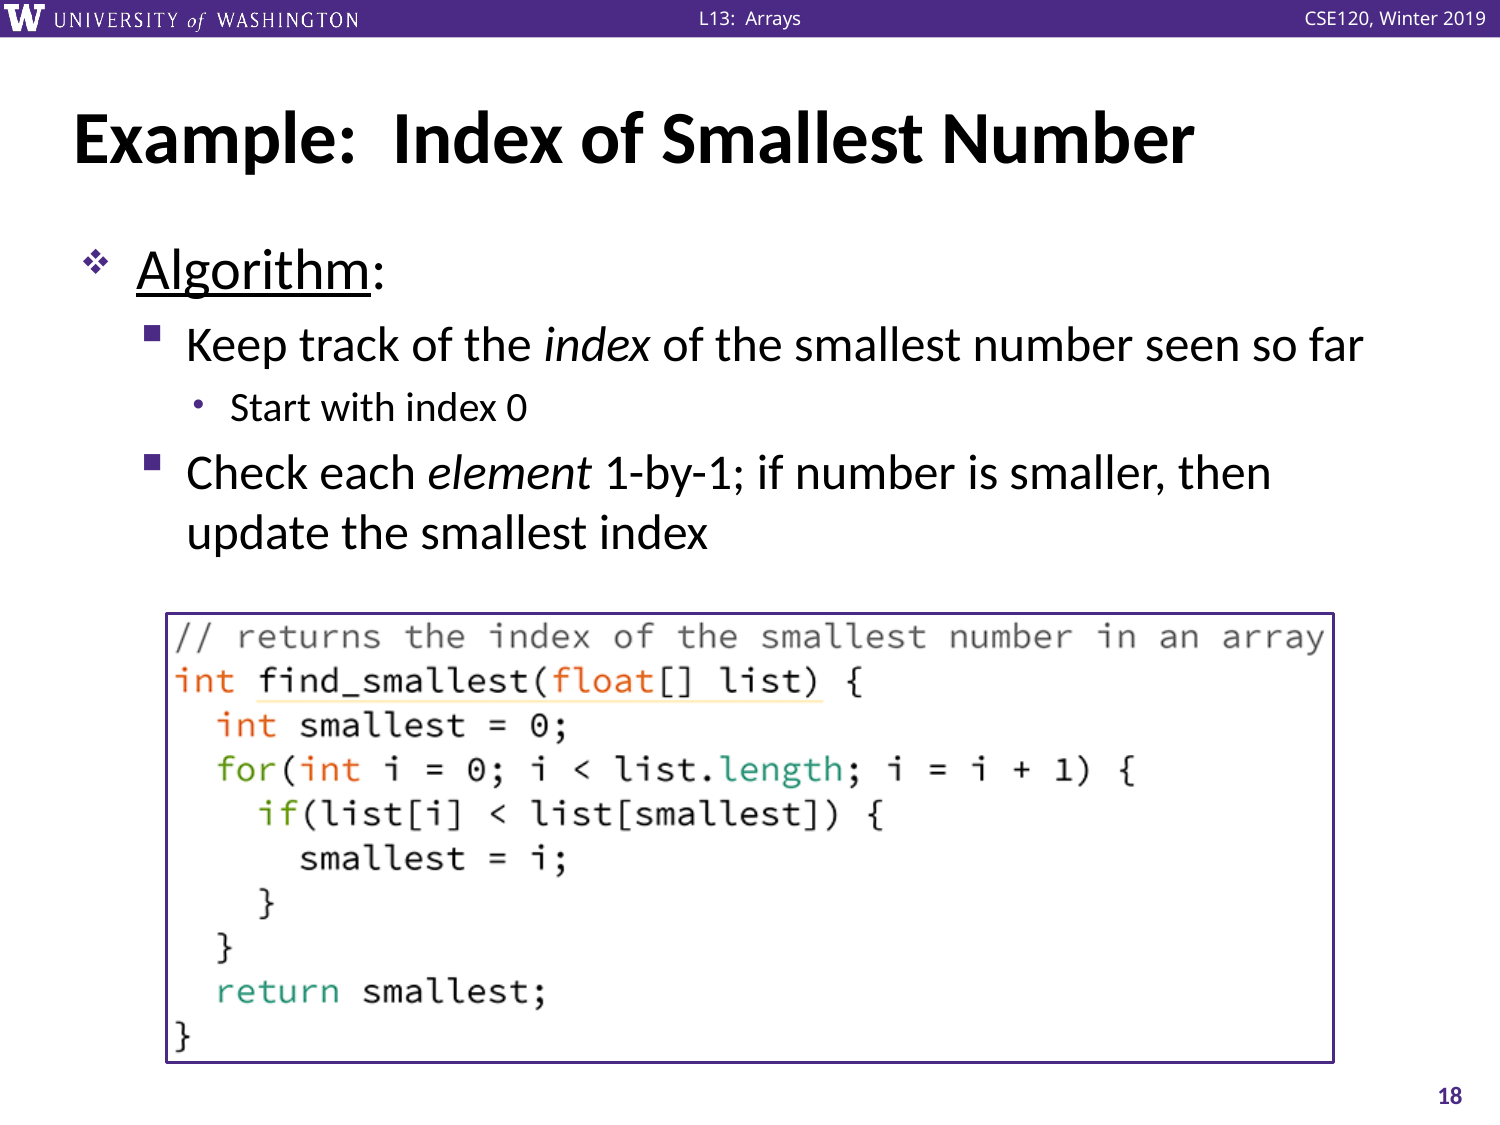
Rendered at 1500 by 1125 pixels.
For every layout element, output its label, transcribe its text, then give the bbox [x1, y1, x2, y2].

picture [4, 4, 358, 32]
list Algorithm: Keep track of the index of the smallest number seen so far Start with index 0 Check each element 1-by-1; if number is smaller, then update the smallest index [64, 223, 1438, 1040]
slide_number 18 [1400, 1065, 1500, 1125]
title Example: Index of Smallest Number [58, 71, 1438, 197]
picture [167, 614, 1333, 1061]
